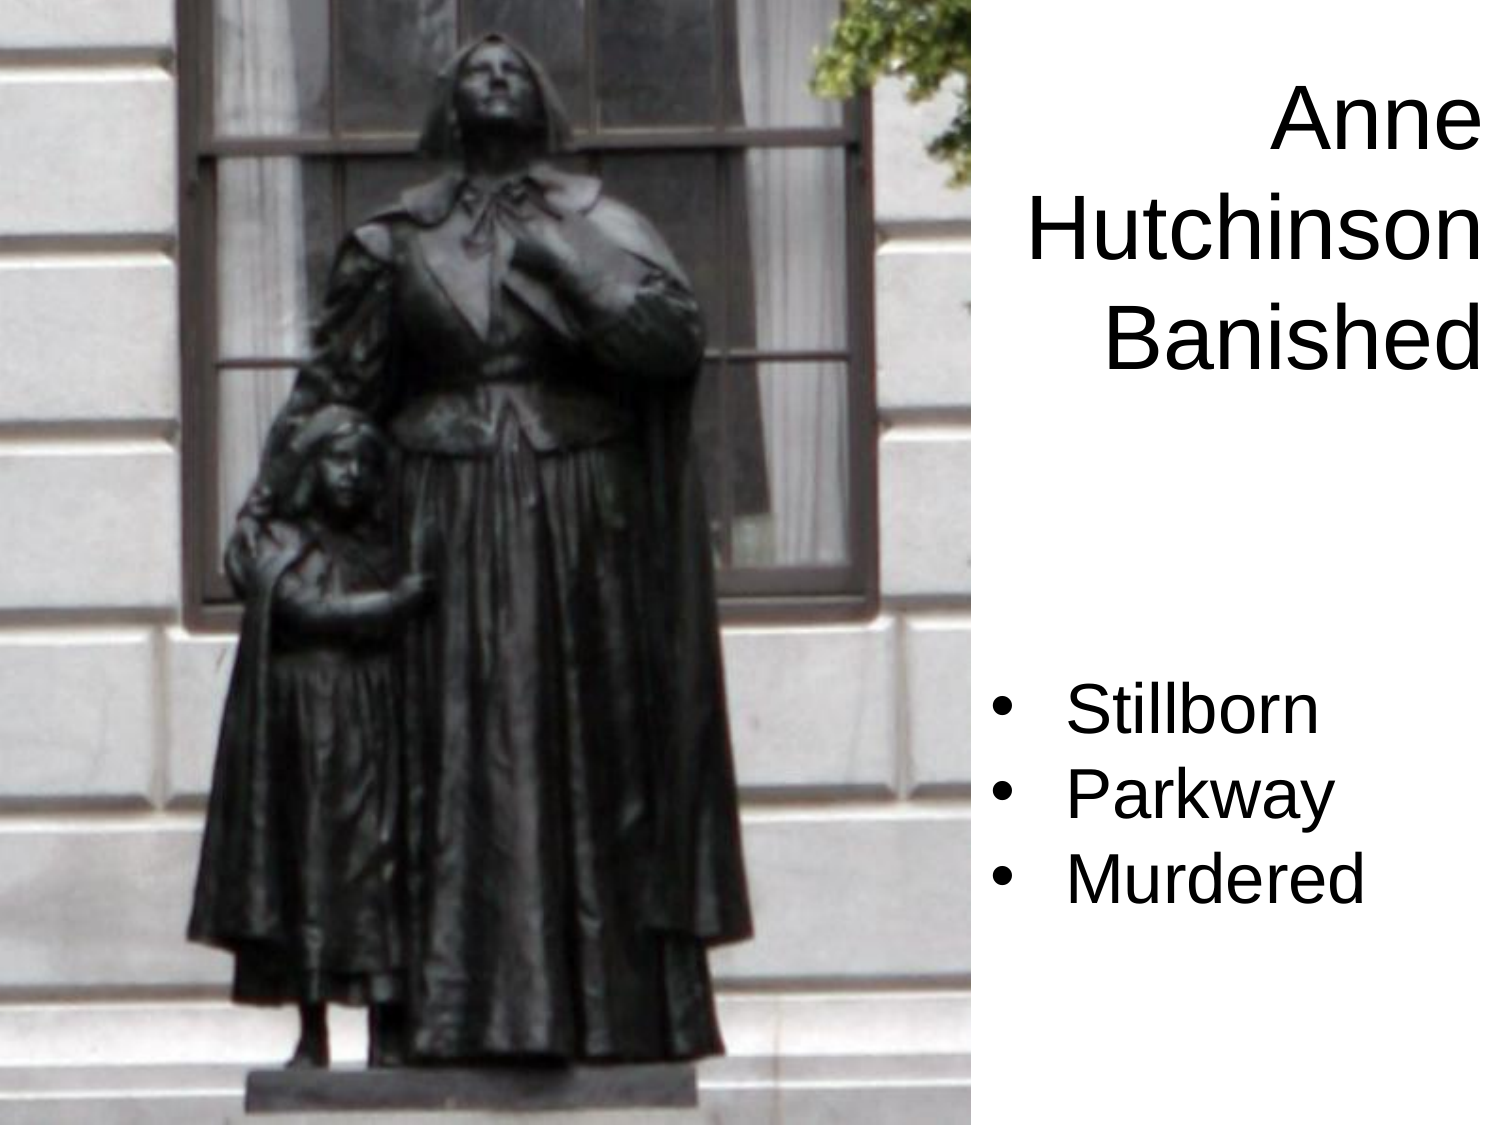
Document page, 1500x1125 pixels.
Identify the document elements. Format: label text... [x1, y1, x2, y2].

title Anne Hutchinson Banished [999, 45, 1500, 400]
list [0, 0, 971, 1125]
text_box Stillborn Parkway Murdered [975, 612, 1475, 968]
